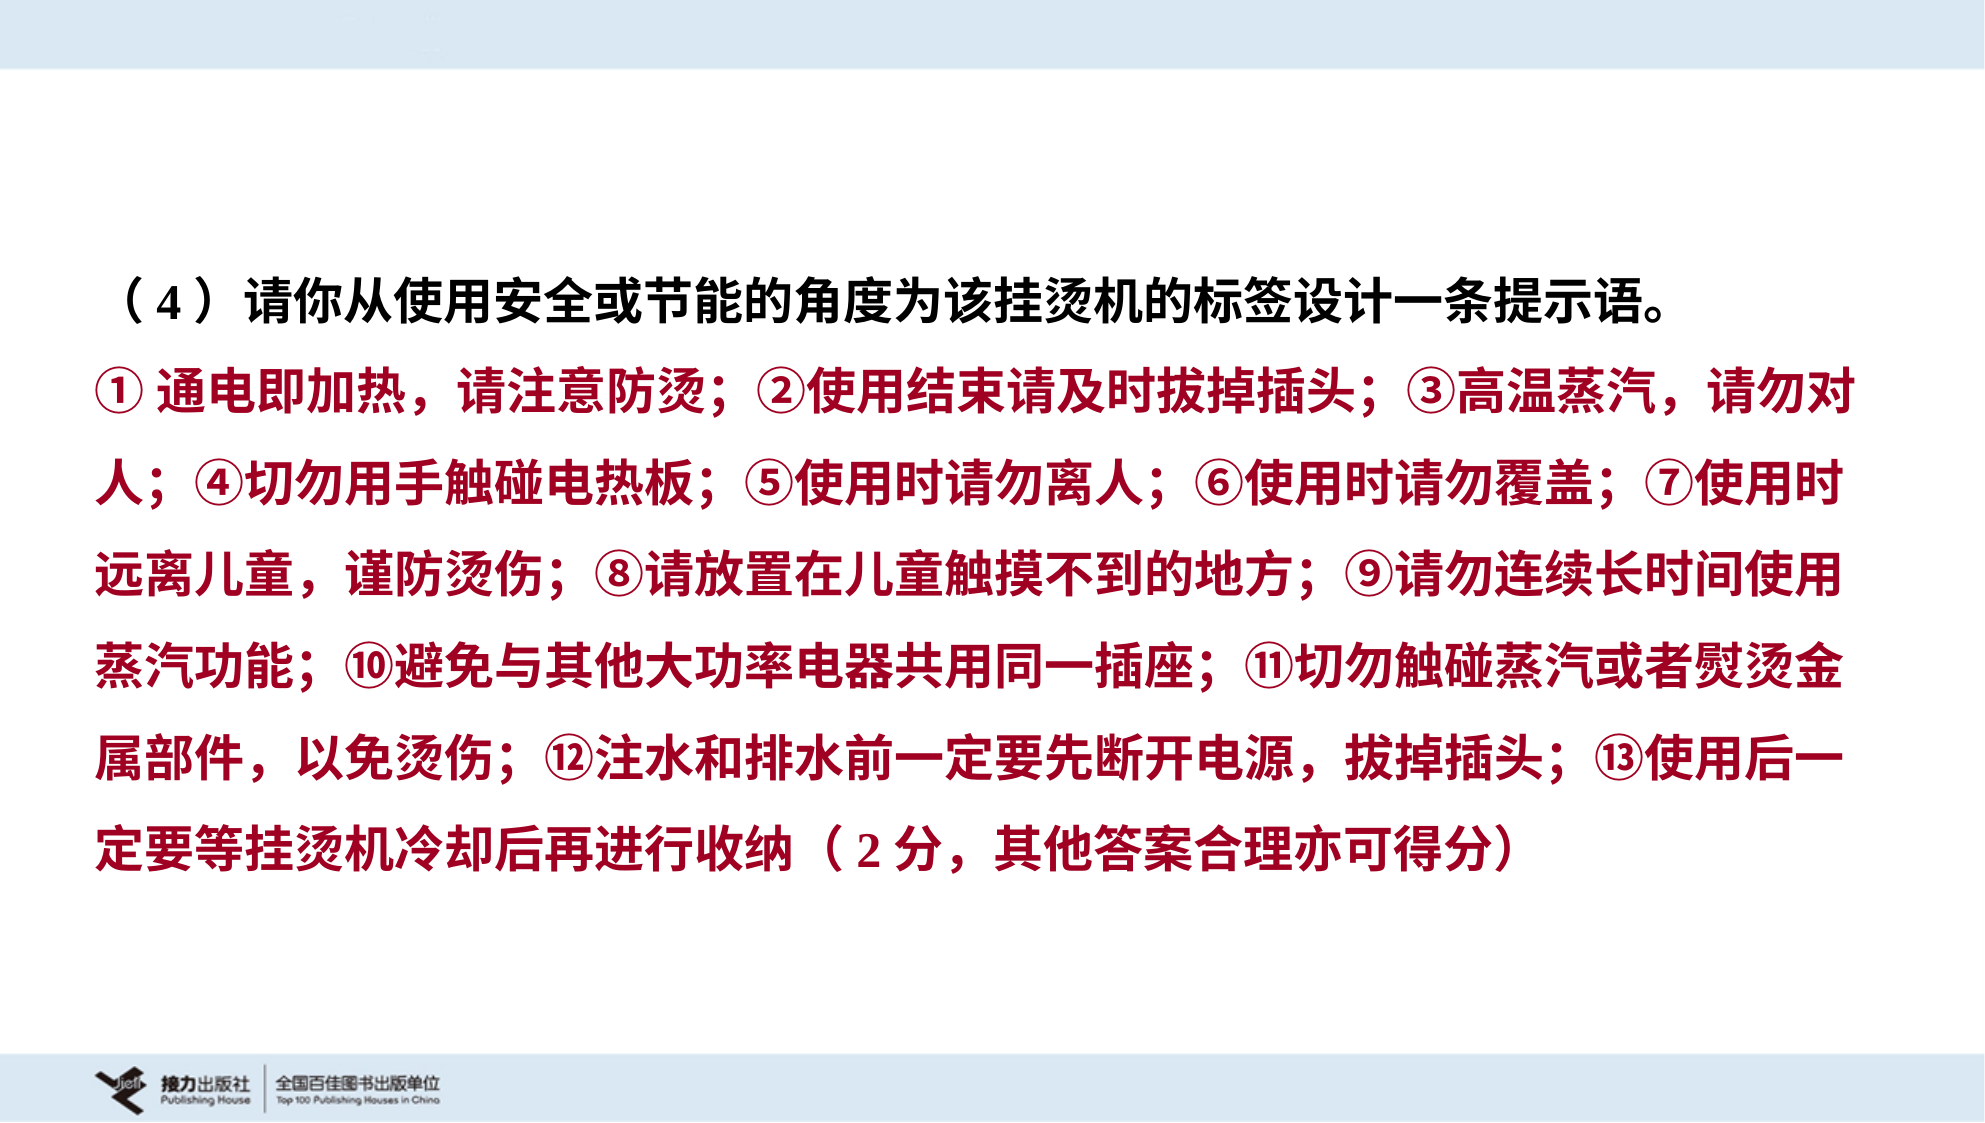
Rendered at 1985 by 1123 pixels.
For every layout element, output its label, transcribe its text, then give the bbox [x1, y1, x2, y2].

text_box ①通电即加热，请注意防烫；②使用结束请及时拔掉插头；③高温蒸汽，请勿对 人；④切勿用手触碰电热板；⑤使用时请勿离人；⑥使用时请勿覆盖；⑦使用时 远离儿童，谨防烫伤；⑧请放置在儿童触摸不到的地方；⑨请勿连续长时间使用 蒸汽功能；⑩避免与其他大功率电器共用同一插座；⑪切勿触碰蒸汽或者熨烫金 属部件，以免烫伤；⑫注水和排水前一定要先断开电源，拔掉插头；⑬使用后一 定要等挂烫机冷却后再进行收纳（2分，其他答案合理亦可得分） [94, 327, 1892, 878]
picture [0, 0, 1985, 1122]
text_box （4）请你从使用安全或节能的角度为该挂烫机的标签设计一条提示语。 [94, 242, 1892, 327]
